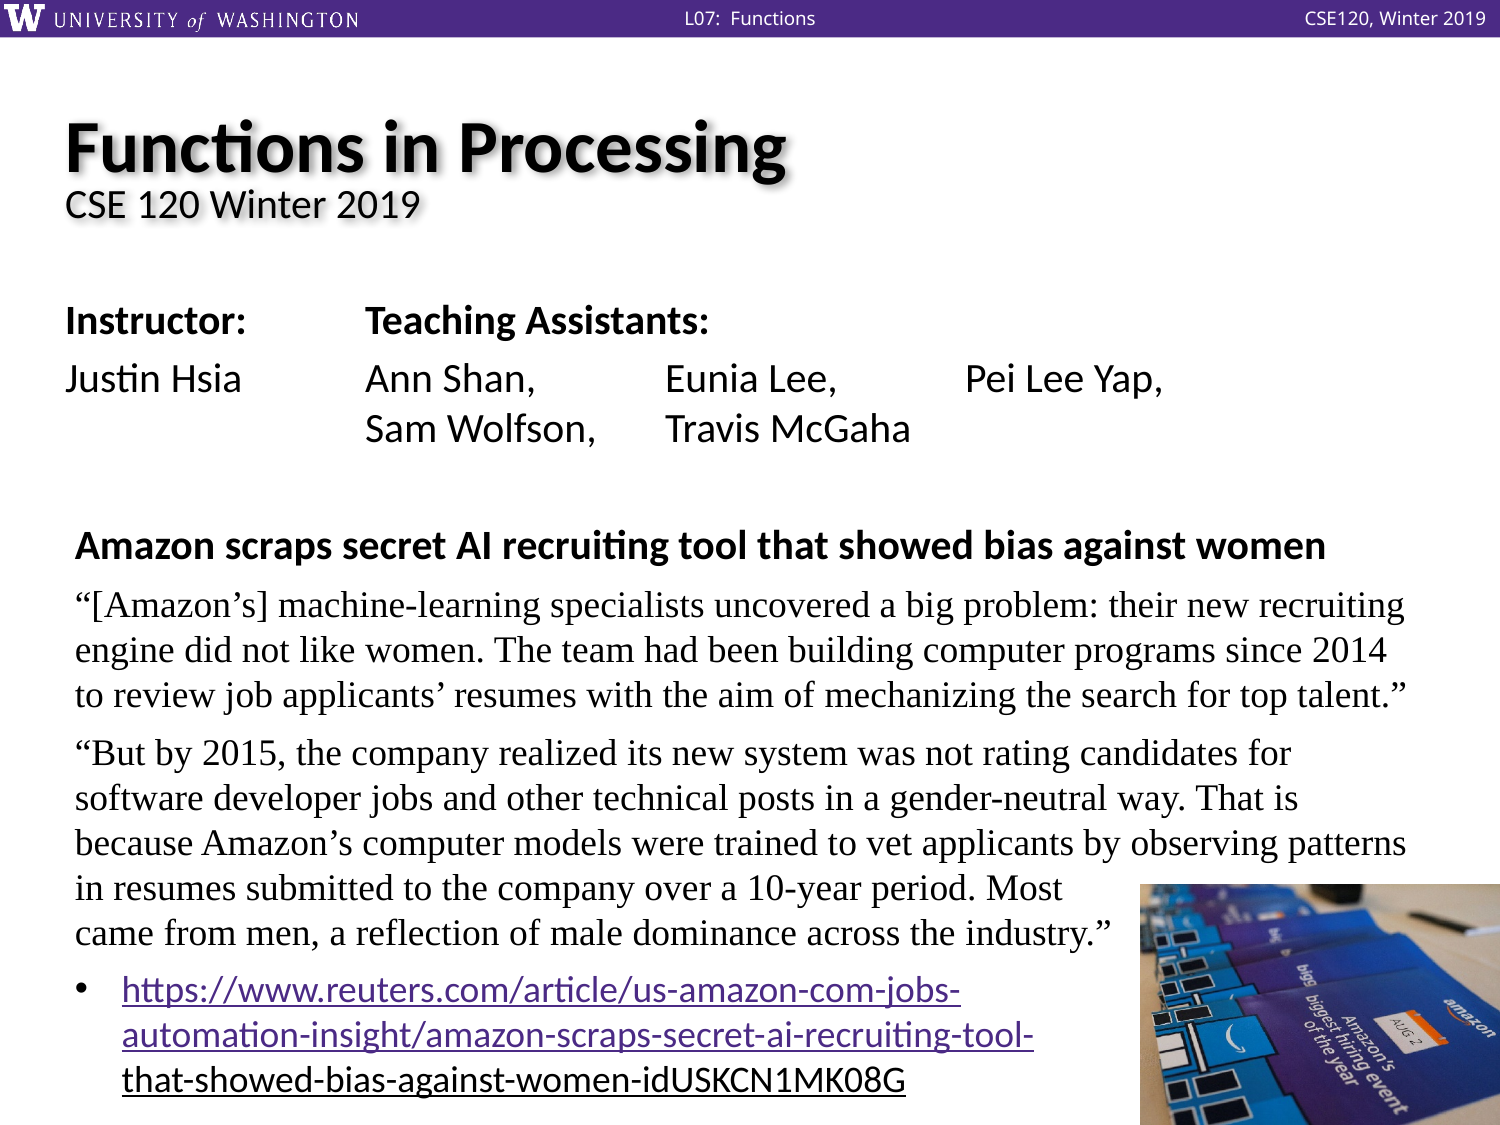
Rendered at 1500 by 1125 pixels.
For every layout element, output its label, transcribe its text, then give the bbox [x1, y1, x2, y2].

subtitle Instructor: Teaching Assistants: Justin Hsia Ann Shan, Eunia Lee, Pei Lee Yap, Sam Wolfson, Travis McGaha [49, 284, 1423, 466]
picture [1140, 884, 1500, 1125]
picture [4, 4, 358, 32]
title Functions in Processing CSE 120 Winter 2019 [49, 49, 1326, 284]
text_box Amazon scraps secret AI recruiting tool that showed bias against women “[Amazon’s] machine-learning specialists uncovered a big problem: their new recruiting engine did not like women. The team had been building computer programs since 2014 to review job applicants’ resumes with the aim of mechanizing the search for top talent.” “But by 2015, the company realized its new system was not rating candidates for software developer jobs and other technical posts in a gender-neutral way. That is because Amazon’s computer models were trained to vet applicants by observing patterns in resumes submitted to the company over a 10-year period. Most came from men, a reflection of male dominance across the industry.” https://www.reuters.com/article/us-amazon-com-jobs- automation-insight/amazon-scraps-secret-ai-recruiting-tool- that-showed-bias-against-women-idUSKCN1MK08G [59, 510, 1440, 1108]
